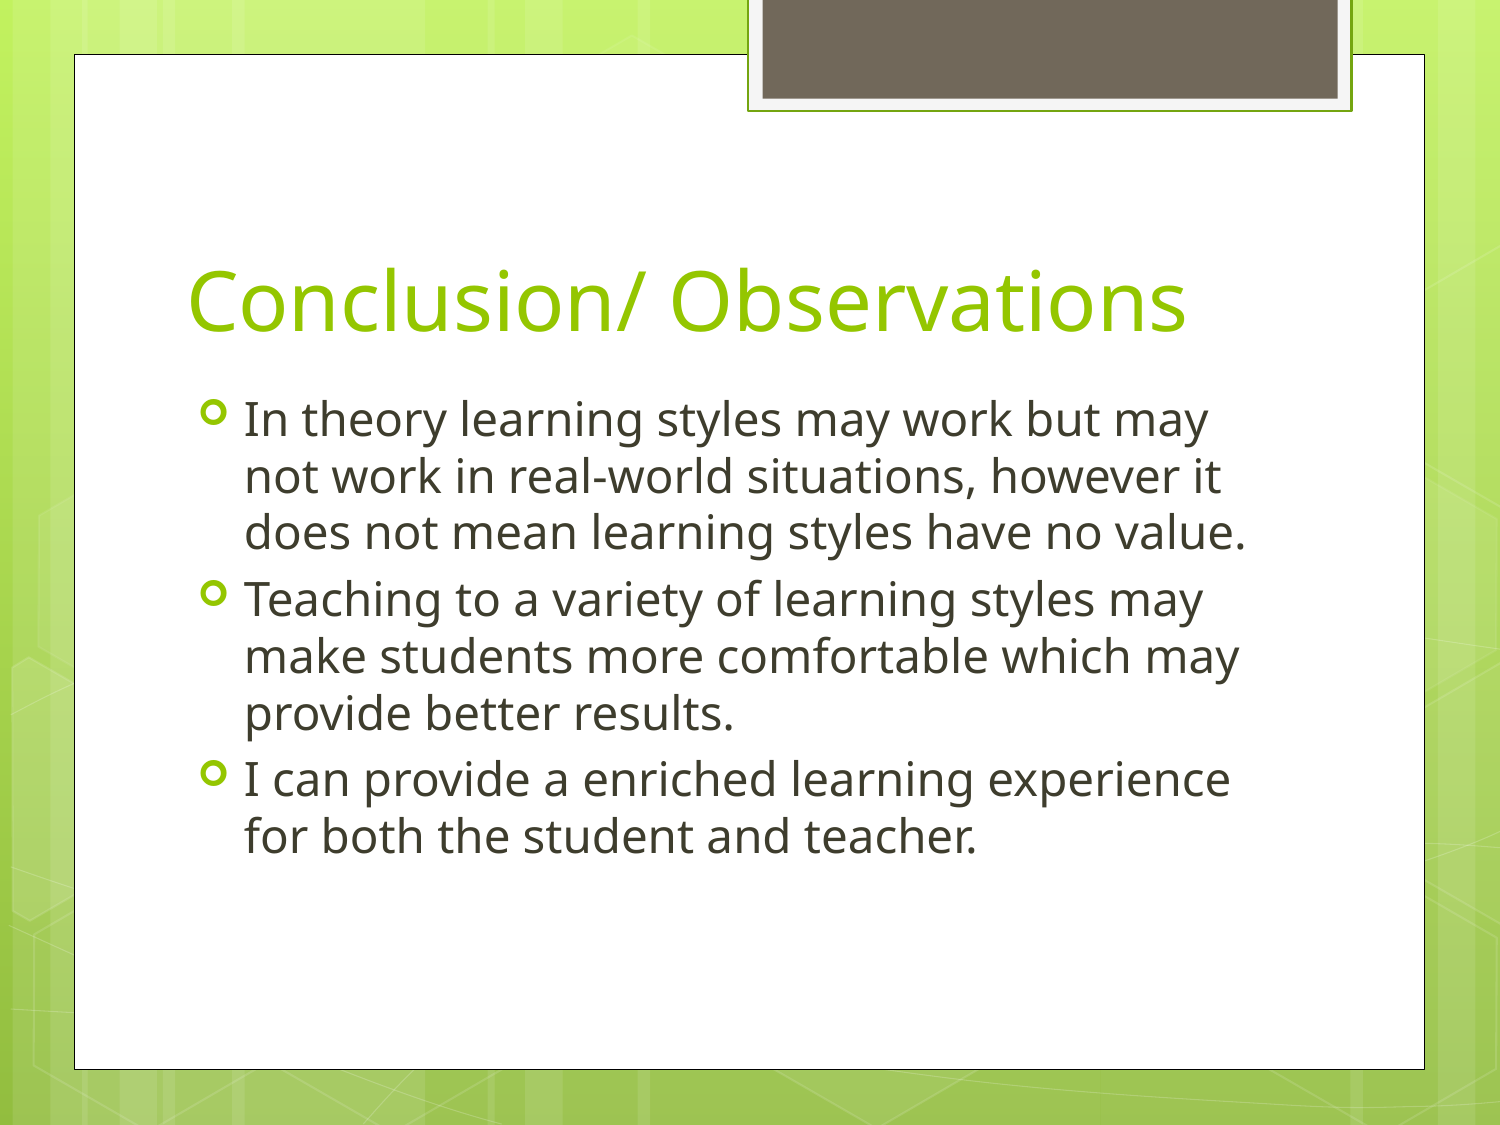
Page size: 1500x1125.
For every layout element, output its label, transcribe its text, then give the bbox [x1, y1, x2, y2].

title Conclusion/ Observations [171, 168, 1324, 357]
list In theory learning styles may work but may not work in real-world situations, however it does not mean learning styles have no value. Teaching to a variety of learning styles may make students more comfortable which may provide better results. I can provide a enriched learning experience for both the student and teacher. [171, 381, 1283, 957]
